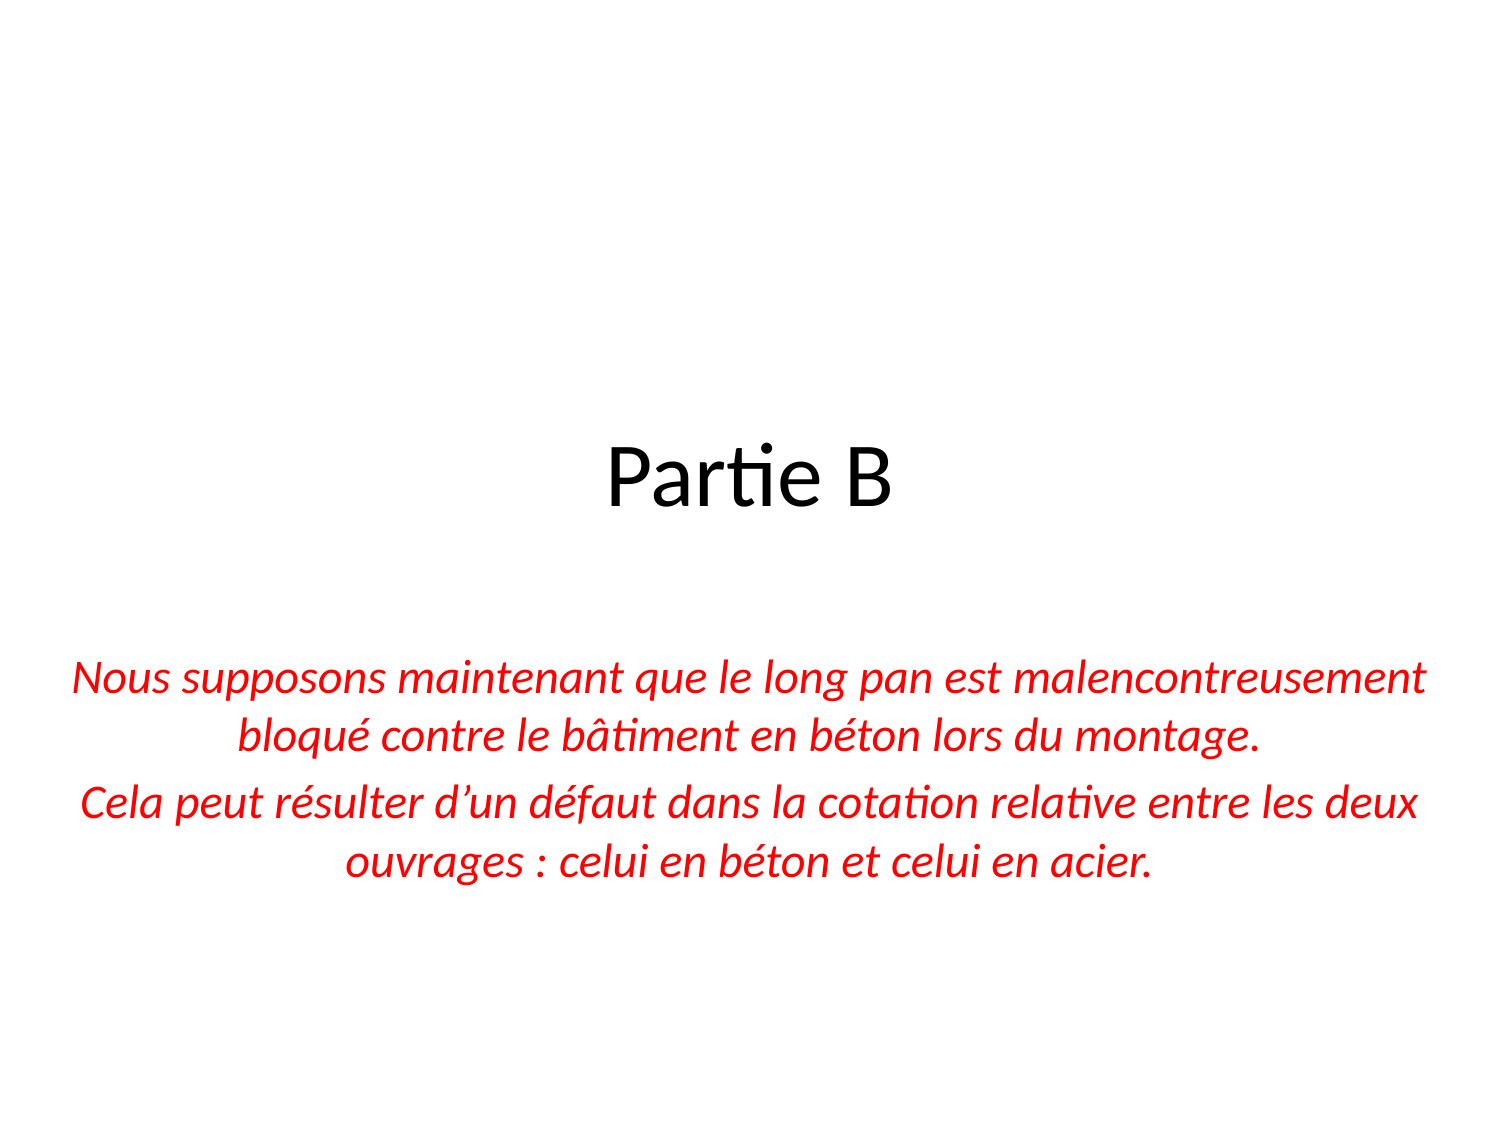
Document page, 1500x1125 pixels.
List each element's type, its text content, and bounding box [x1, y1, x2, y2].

title Partie B [112, 349, 1388, 591]
subtitle Nous supposons maintenant que le long pan est malencontreusement bloqué contre le bâtiment en béton lors du montage. Cela peut résulter d’un défaut dans la cotation relative entre les deux ouvrages : celui en béton et celui en acier. [41, 637, 1459, 925]
